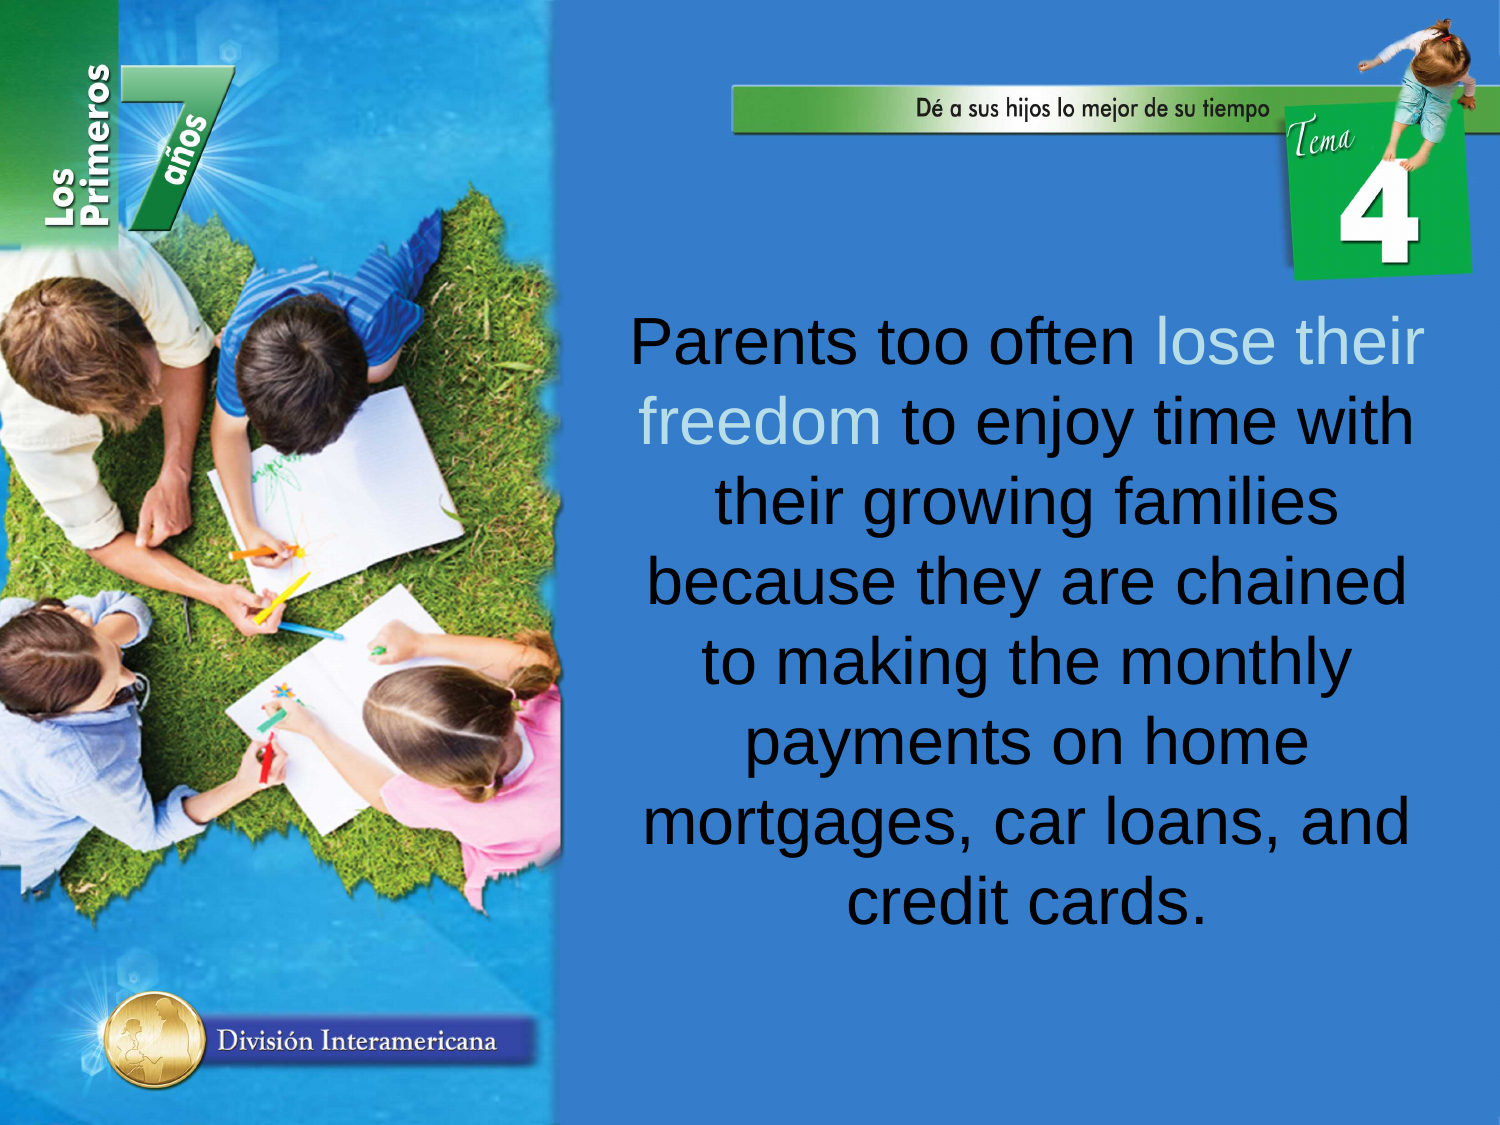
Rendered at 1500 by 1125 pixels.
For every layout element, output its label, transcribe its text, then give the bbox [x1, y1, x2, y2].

picture [0, 0, 1500, 1125]
text_box Parents too often lose their freedom to enjoy time with their growing families because they are chained to making the monthly payments on home mortgages, car loans, and credit cards. [608, 290, 1447, 1026]
